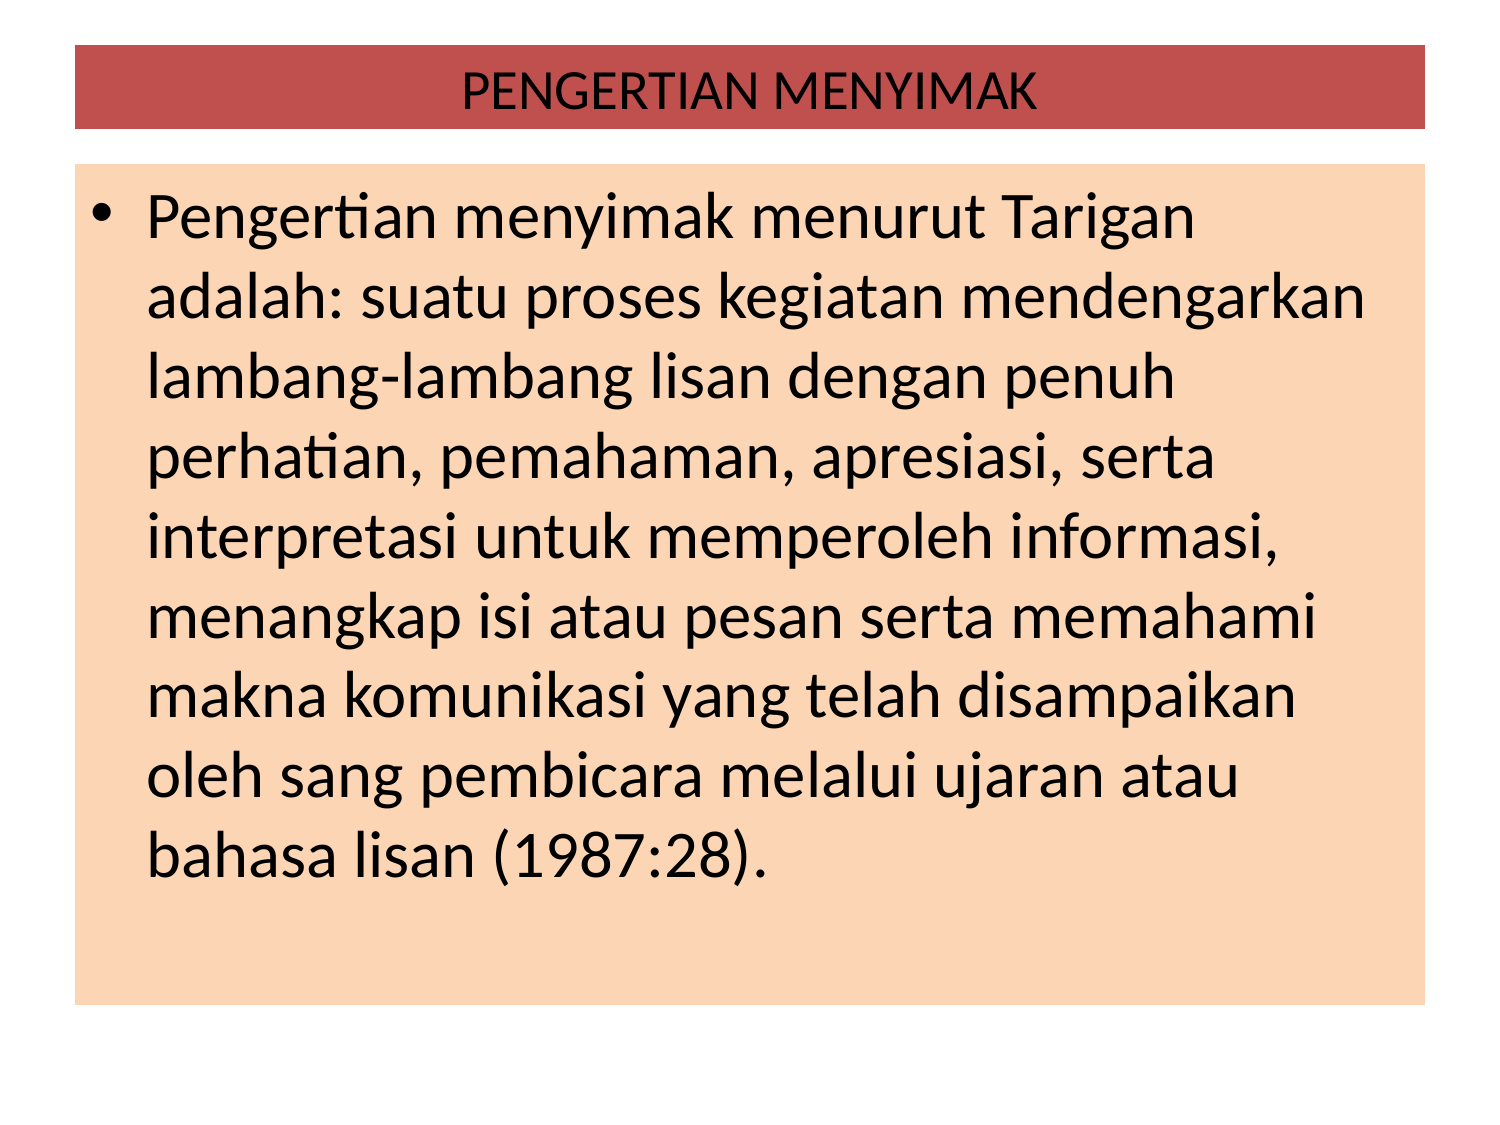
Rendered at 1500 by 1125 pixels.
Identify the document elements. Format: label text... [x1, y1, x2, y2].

list Pengertian menyimak menurut Tarigan adalah: suatu proses kegiatan mendengarkan lambang-lambang lisan dengan penuh perhatian, pemahaman, apresiasi, serta interpretasi untuk memperoleh informasi, menangkap isi atau pesan serta memahami makna komunikasi yang telah disampaikan oleh sang pembicara melalui ujaran atau bahasa lisan (1987:28). [75, 164, 1425, 1005]
title PENGERTIAN MENYIMAK [75, 45, 1425, 129]
